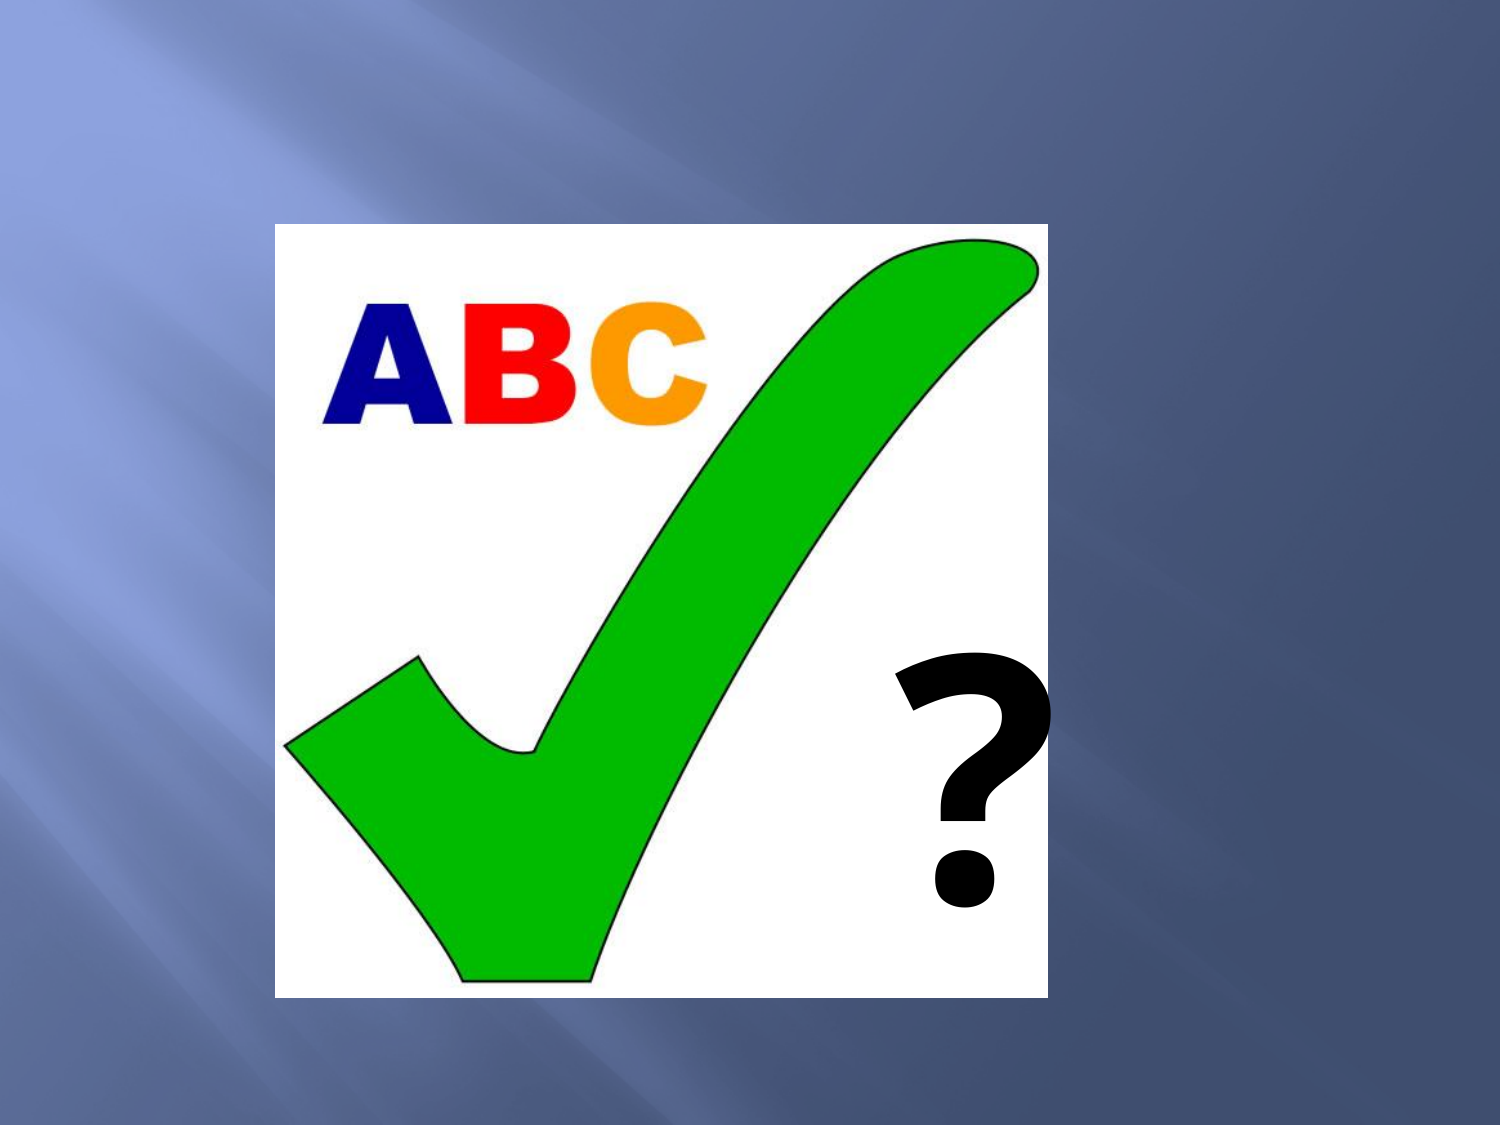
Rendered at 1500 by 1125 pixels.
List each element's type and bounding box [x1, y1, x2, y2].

list [274, 224, 1048, 998]
